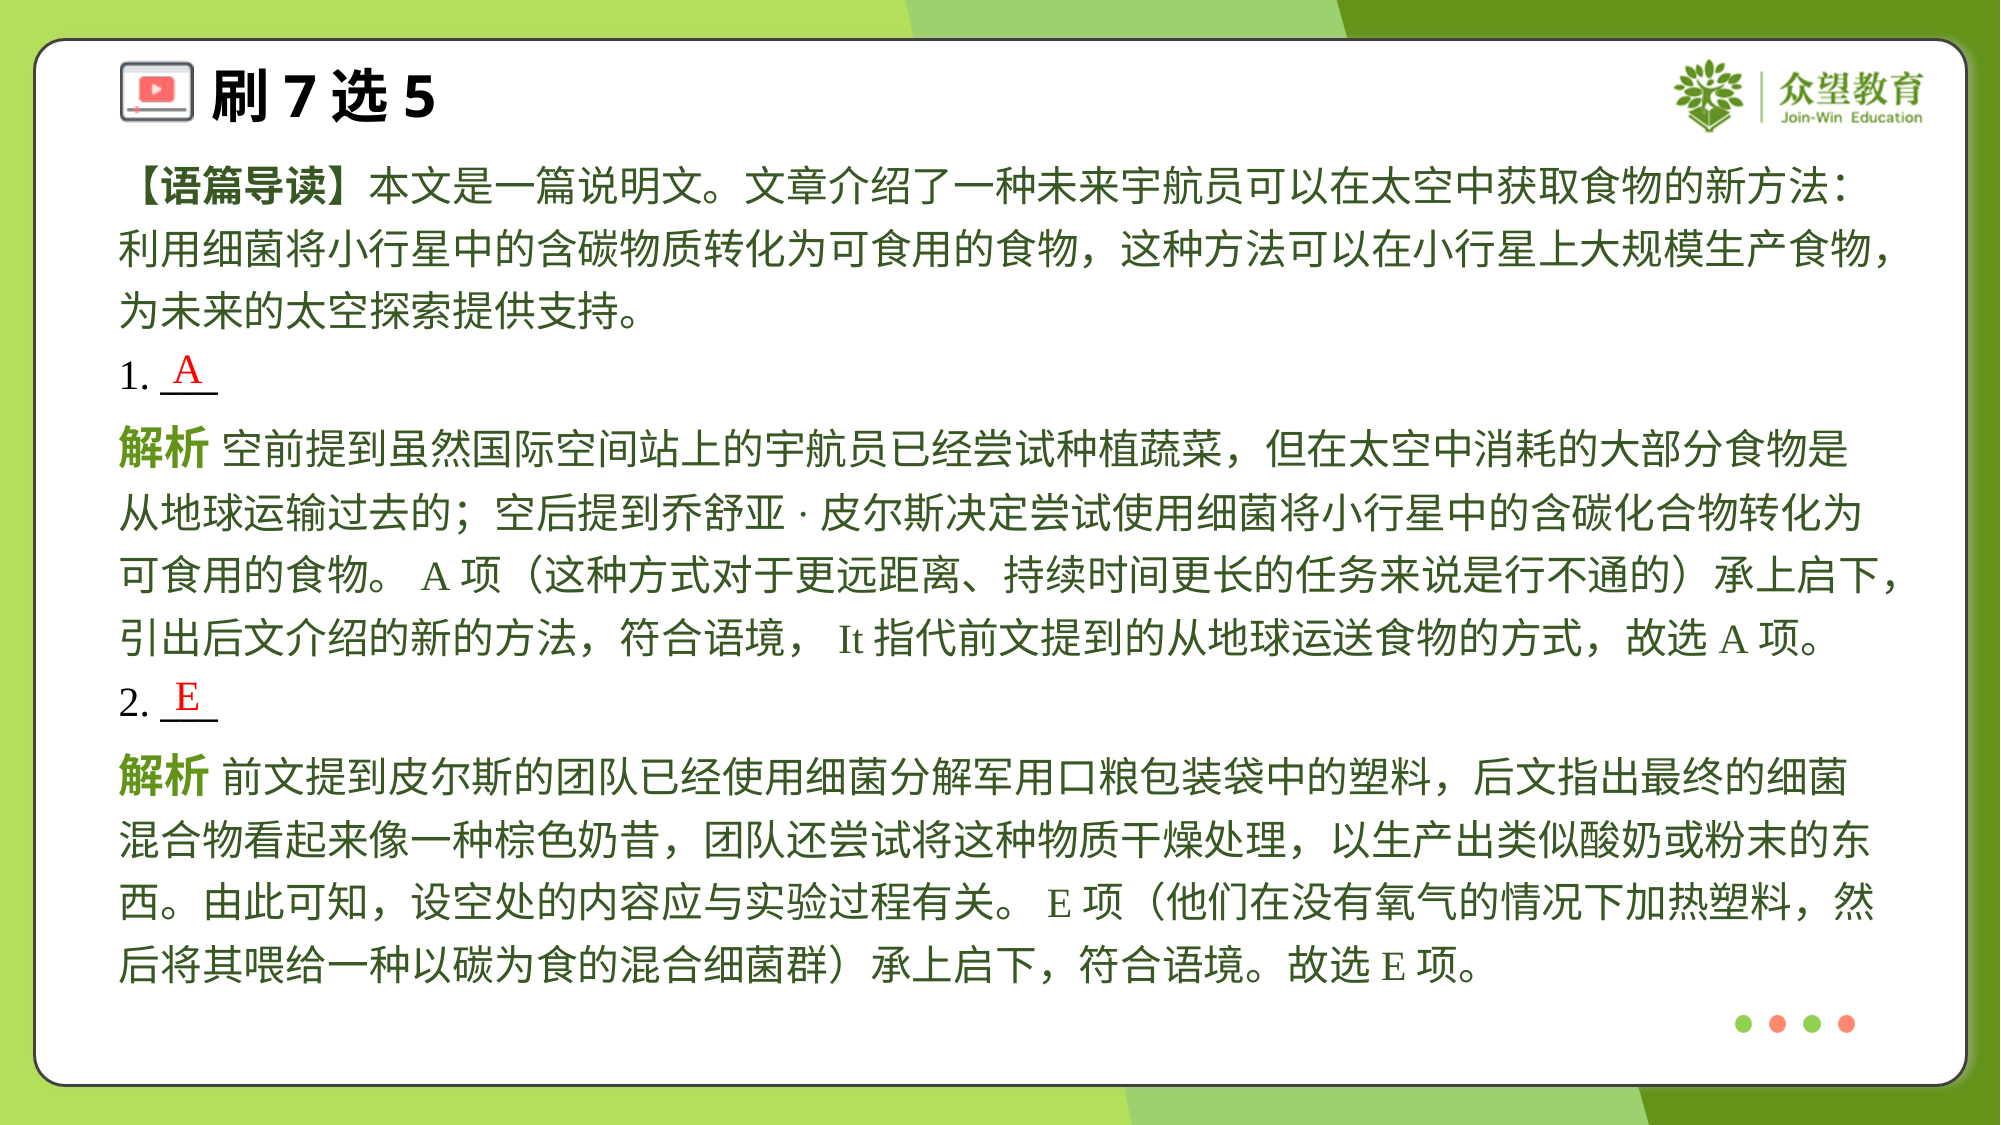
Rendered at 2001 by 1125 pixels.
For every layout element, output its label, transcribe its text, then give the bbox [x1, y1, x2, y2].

text_box 【语篇导读】本文是一篇说明文。文章介绍了一种未来宇航员可以在太空中获取食物的新方法：利用细菌将小行星中的含碳物质转化为可食用的食物，这种方法可以在小行星上大规模生产食物，为未来的太空探索提供支持。 [118, 147, 1883, 331]
text_box 解析 前文提到皮尔斯的团队已经使用细菌分解军用口粮包装袋中的塑料，后文指出最终的细菌混合物看起来像一种棕色奶昔，团队还尝试将这种物质干燥处理，以生产出类似酸奶或粉末的东西。由此可知，设空处的内容应与实验过程有关。E项（他们在没有氧气的情况下加热塑料，然后将其喂给一种以碳为食的混合细菌群）承上启下，符合语境。故选E项。 [118, 732, 1883, 984]
text_box 解析 空前提到虽然国际空间站上的宇航员已经尝试种植蔬菜，但在太空中消耗的大部分食物是从地球运输过去的；空后提到乔舒亚·皮尔斯决定尝试使用细菌将小行星中的含碳化合物转化为可食用的食物。A项（这种方式对于更远距离、持续时间更长的任务来说是行不通的）承上启下，引出后文介绍的新的方法，符合语境，It指代前文提到的从地球运送食物的方式，故选A项。 [118, 405, 1883, 657]
text_box 1. ___ [118, 335, 1883, 393]
text_box 2. ___ [118, 662, 1883, 720]
text_box A [167, 329, 208, 387]
picture [0, 0, 2000, 1125]
text_box E [170, 656, 205, 715]
